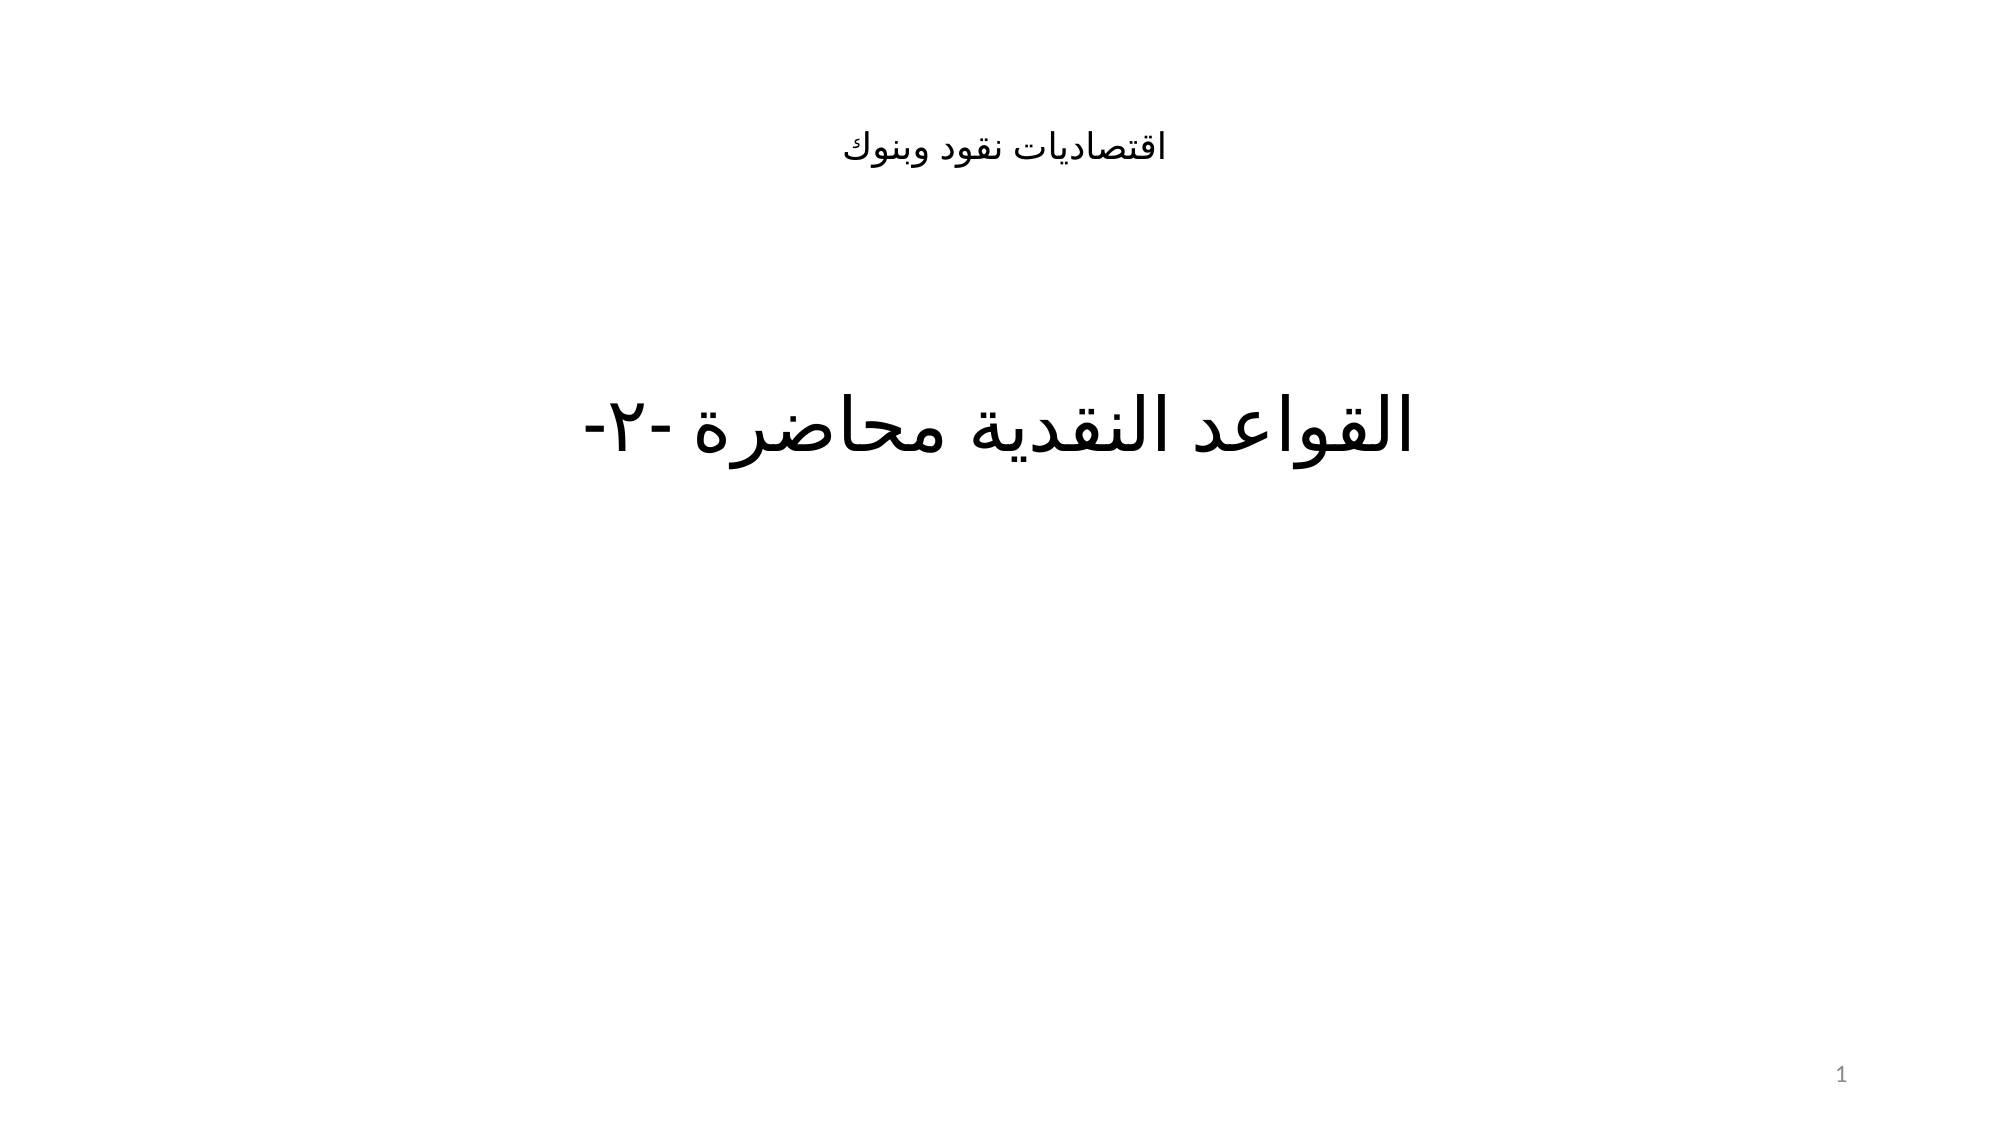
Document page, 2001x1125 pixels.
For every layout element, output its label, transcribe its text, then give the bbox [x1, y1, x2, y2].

list القواعد النقدية محاضرة -٢- [137, 299, 1863, 1014]
title اقتصاديات نقود وبنوك [137, 41, 1863, 259]
slide_number 1 [1412, 1042, 1863, 1103]
